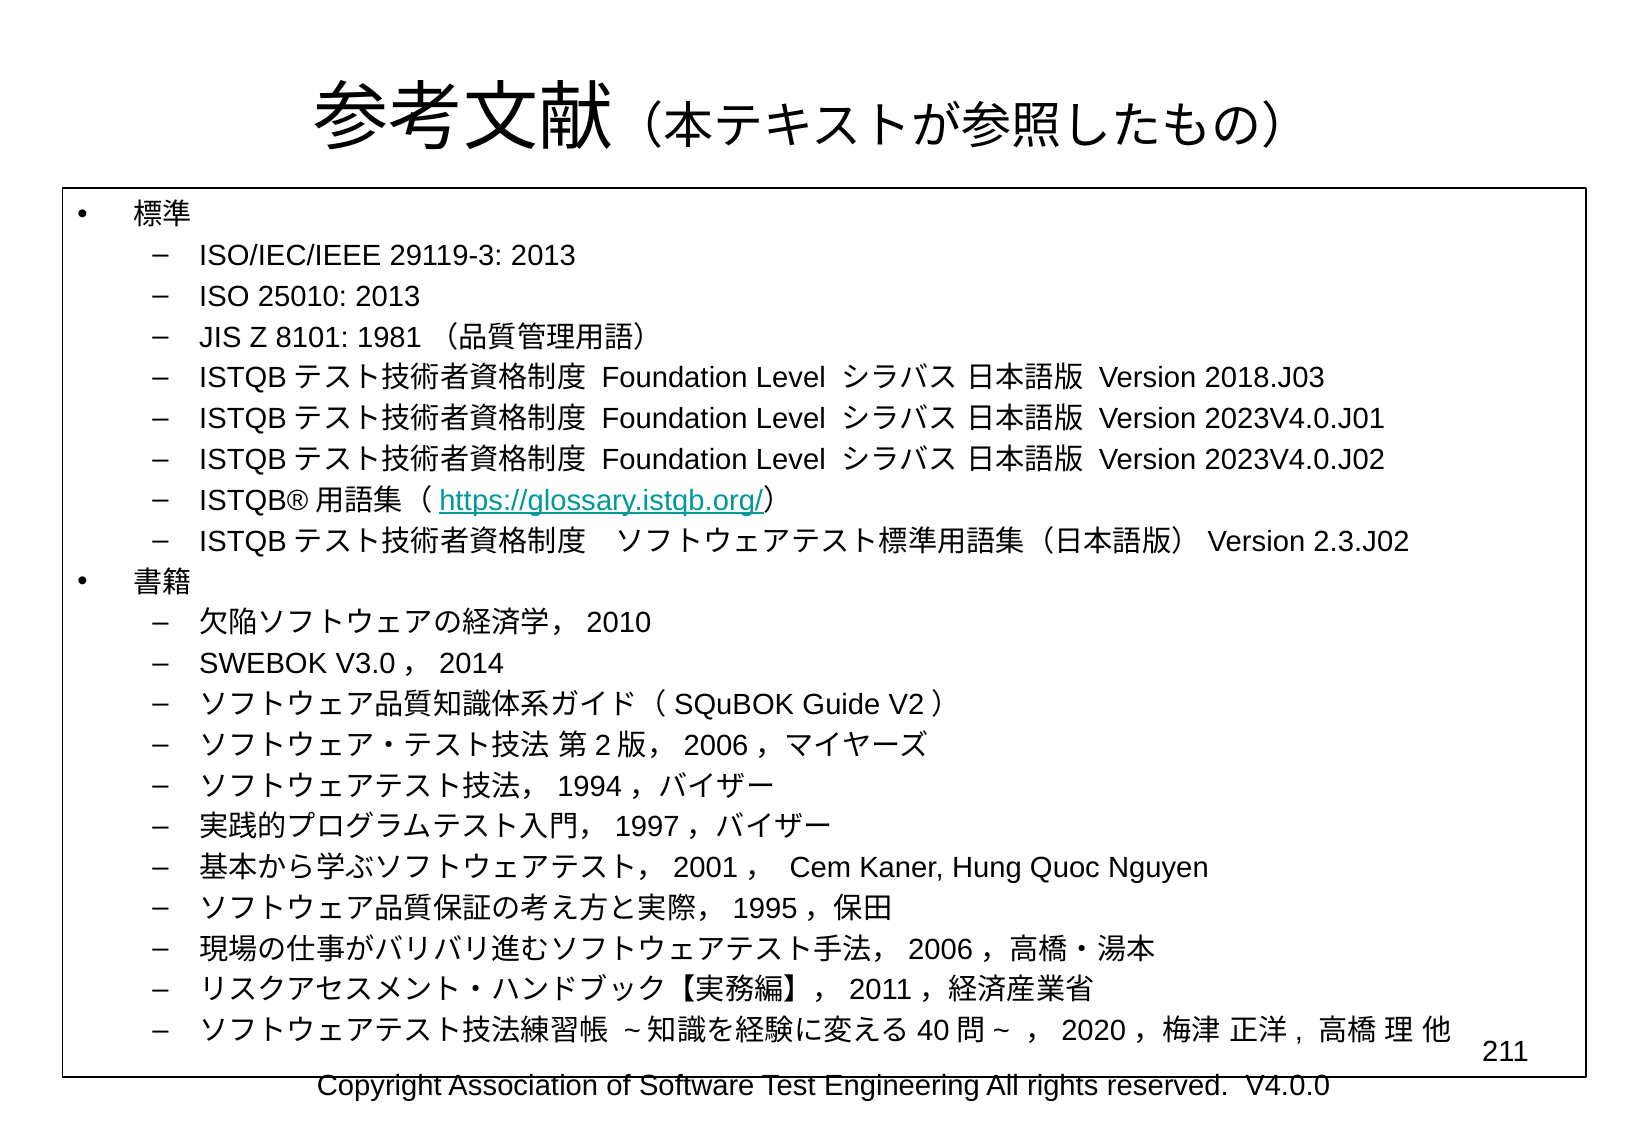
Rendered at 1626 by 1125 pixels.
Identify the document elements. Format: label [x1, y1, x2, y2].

list [62, 188, 1587, 1078]
title [81, 45, 1544, 188]
slide_number [1164, 1024, 1544, 1103]
footer [233, 1058, 1164, 1103]
